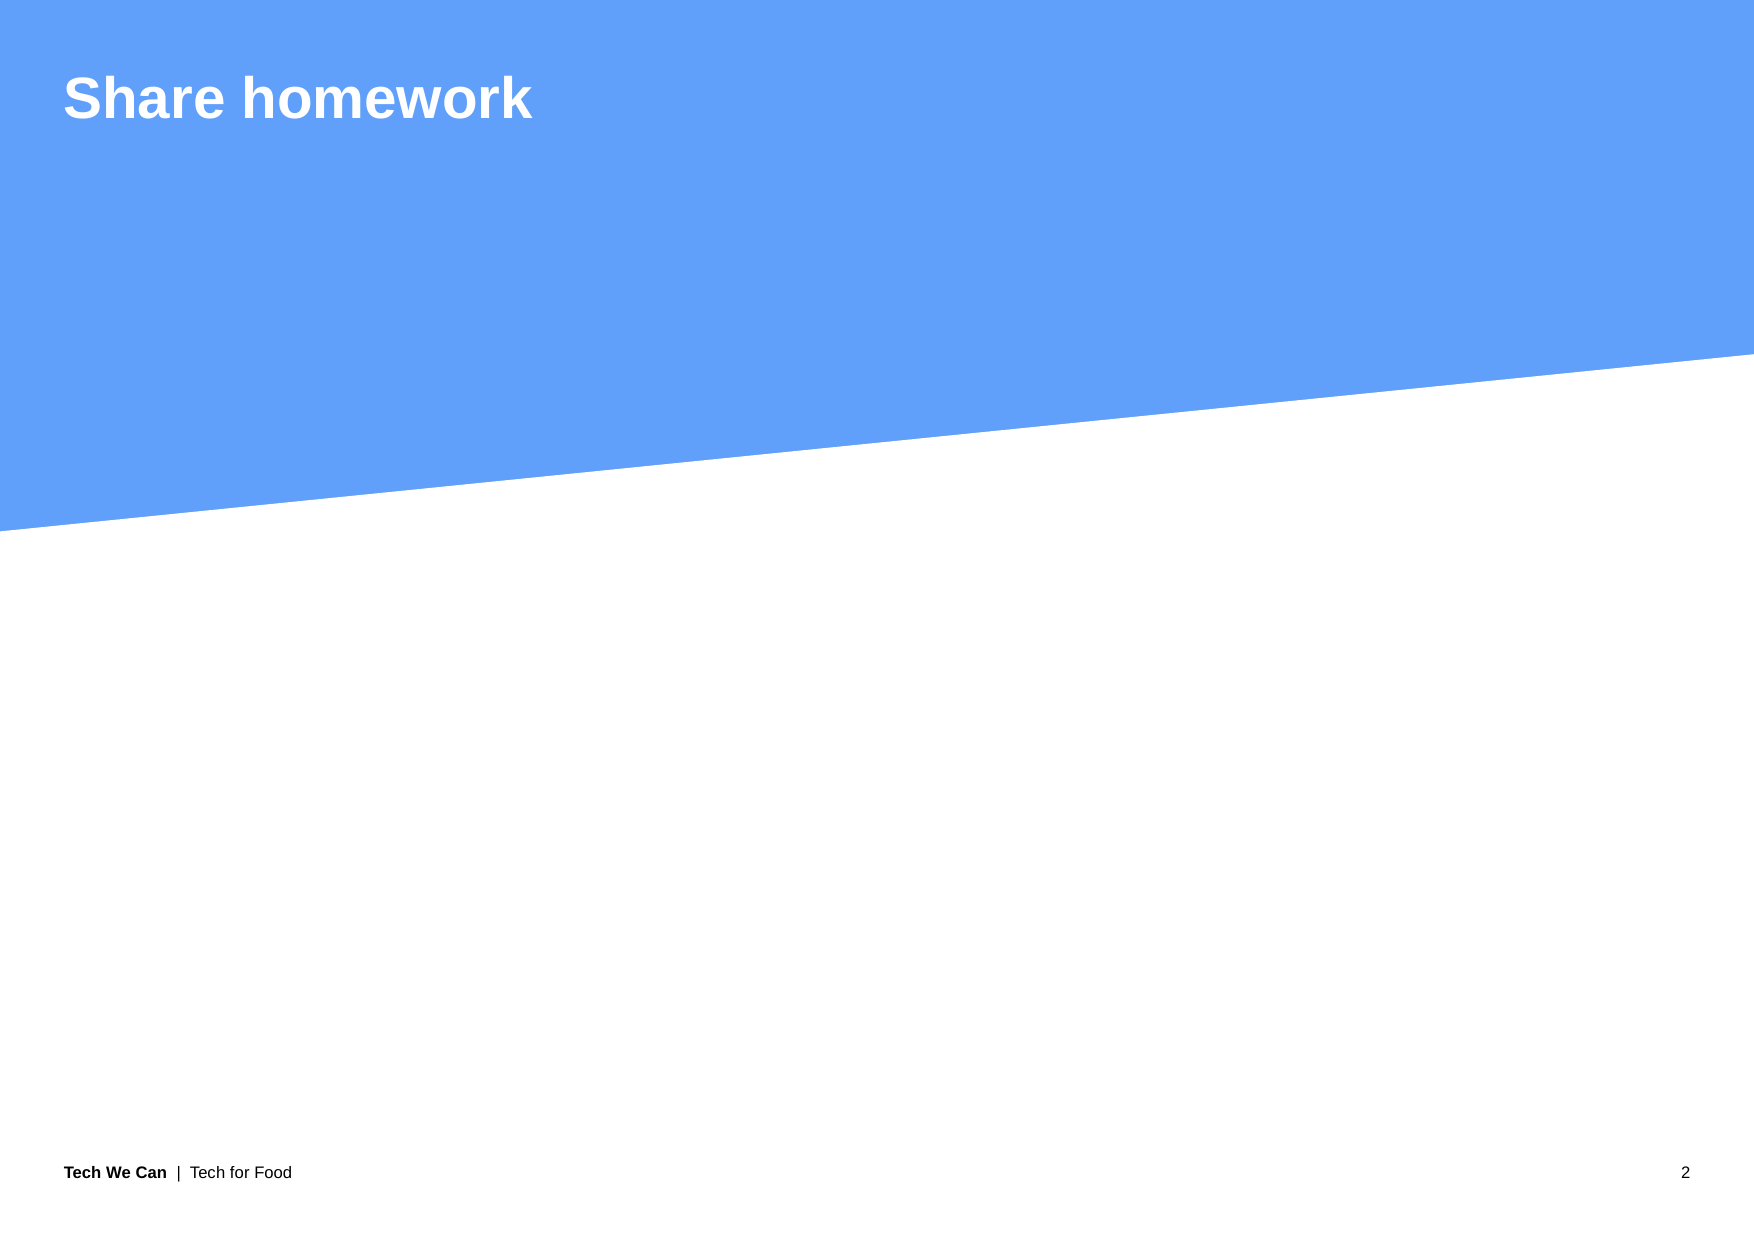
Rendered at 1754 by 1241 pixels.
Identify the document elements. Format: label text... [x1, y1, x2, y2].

text_box [0, 354, 1754, 1241]
title Share homework [63, 59, 1691, 208]
text_box Tech We Can | Tech for Food [63, 1157, 495, 1183]
slide_number 2 [1629, 1157, 1691, 1183]
